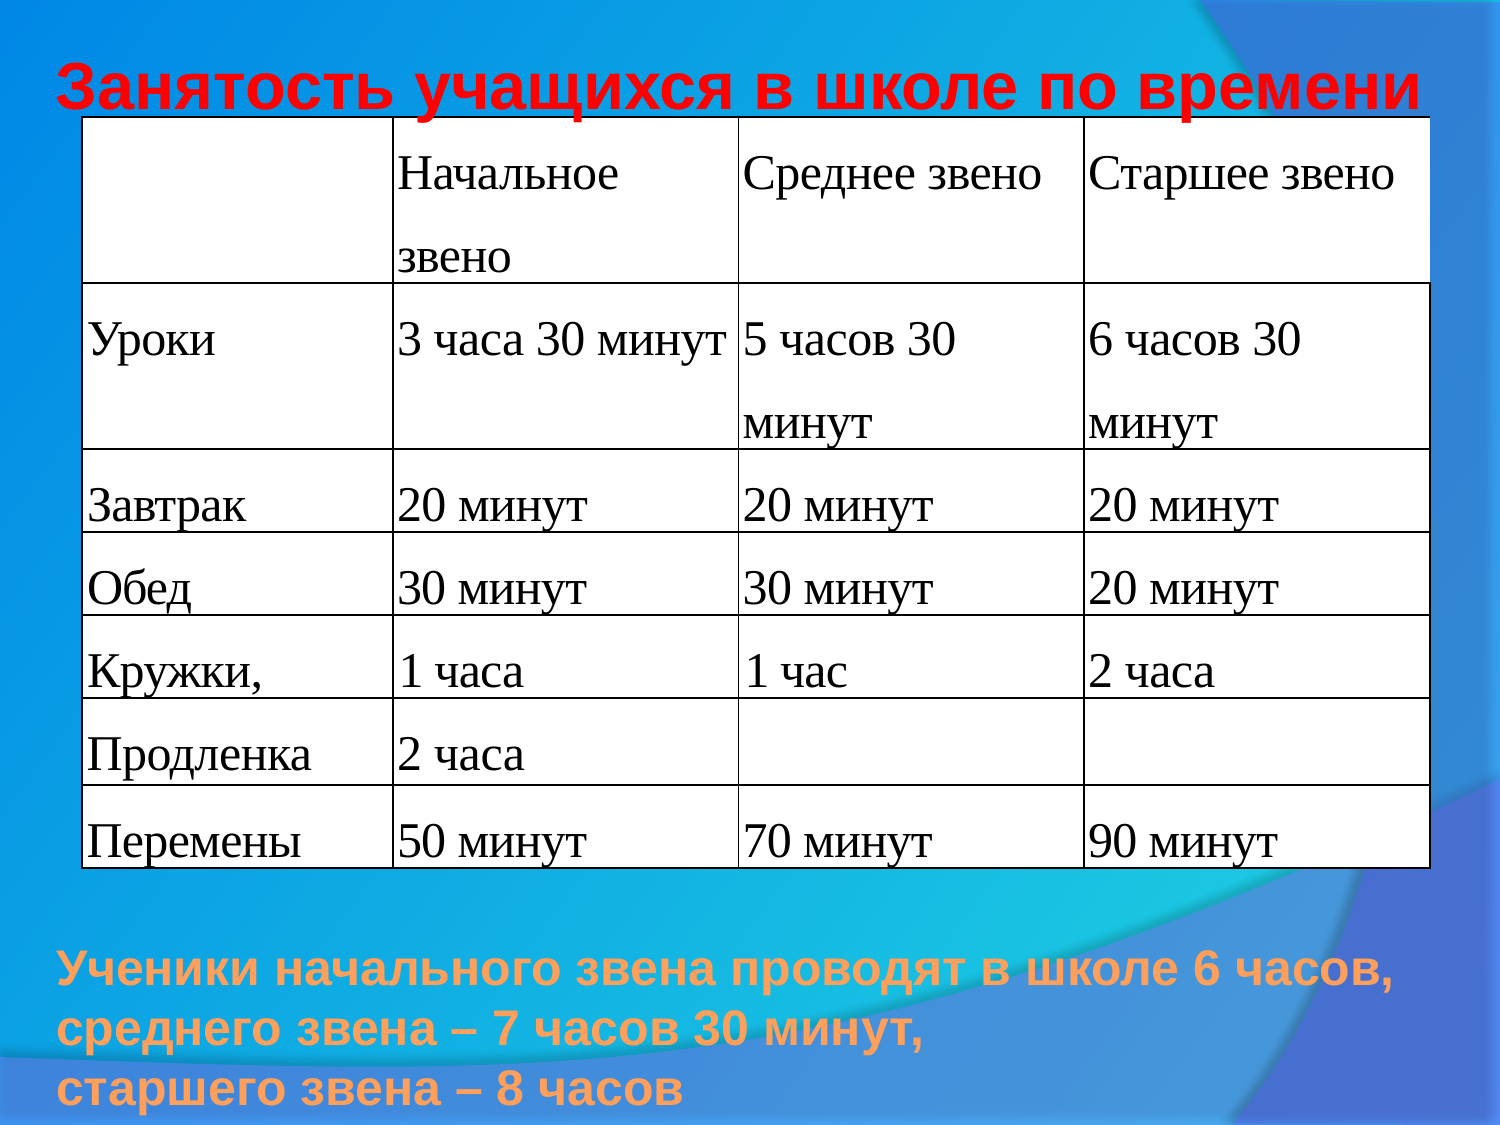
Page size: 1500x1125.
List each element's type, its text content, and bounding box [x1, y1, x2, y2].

table_cell 3 часа 30 минут [394, 284, 738, 448]
text_box Ученики начального звена проводят в школе 6 часов, среднего звена – 7 часов 30 минут, старшего звена – 8 часов [40, 928, 1425, 1123]
table_cell 20 минут [1085, 533, 1429, 614]
table_cell 30 минут [394, 533, 738, 614]
table_cell 2 часа [394, 699, 738, 784]
table_header [83, 130, 392, 282]
table_cell Продленка [83, 699, 392, 784]
table_cell 20 минут [394, 450, 738, 531]
table_cell Перемены [83, 786, 392, 867]
table_cell Завтрак [83, 450, 392, 531]
table_cell [739, 699, 1083, 784]
text_box Занятость учащихся в школе по времени [40, 35, 1439, 130]
table_cell 90 минут [1085, 786, 1429, 867]
table_cell Кружки, [83, 616, 392, 697]
table_cell Уроки [83, 284, 392, 448]
table_cell 70 минут [739, 786, 1083, 867]
table_cell 6 часов 30 минут [1085, 284, 1429, 448]
table_cell 20 минут [1085, 450, 1429, 531]
table_cell [1085, 699, 1429, 784]
table_cell 5 часов 30 минут [739, 284, 1083, 448]
table_header Среднее звено [739, 130, 1083, 282]
table_cell 1 часа [394, 616, 738, 697]
table_cell 20 минут [739, 450, 1083, 531]
table_cell 2 часа [1085, 616, 1429, 697]
table_cell Обед [83, 533, 392, 614]
table_header Старшее звено [1085, 130, 1430, 282]
table_cell 30 минут [739, 533, 1083, 614]
table_header Начальное звено [394, 130, 738, 282]
table_cell 1 час [739, 616, 1083, 697]
table_cell 50 минут [394, 786, 738, 867]
